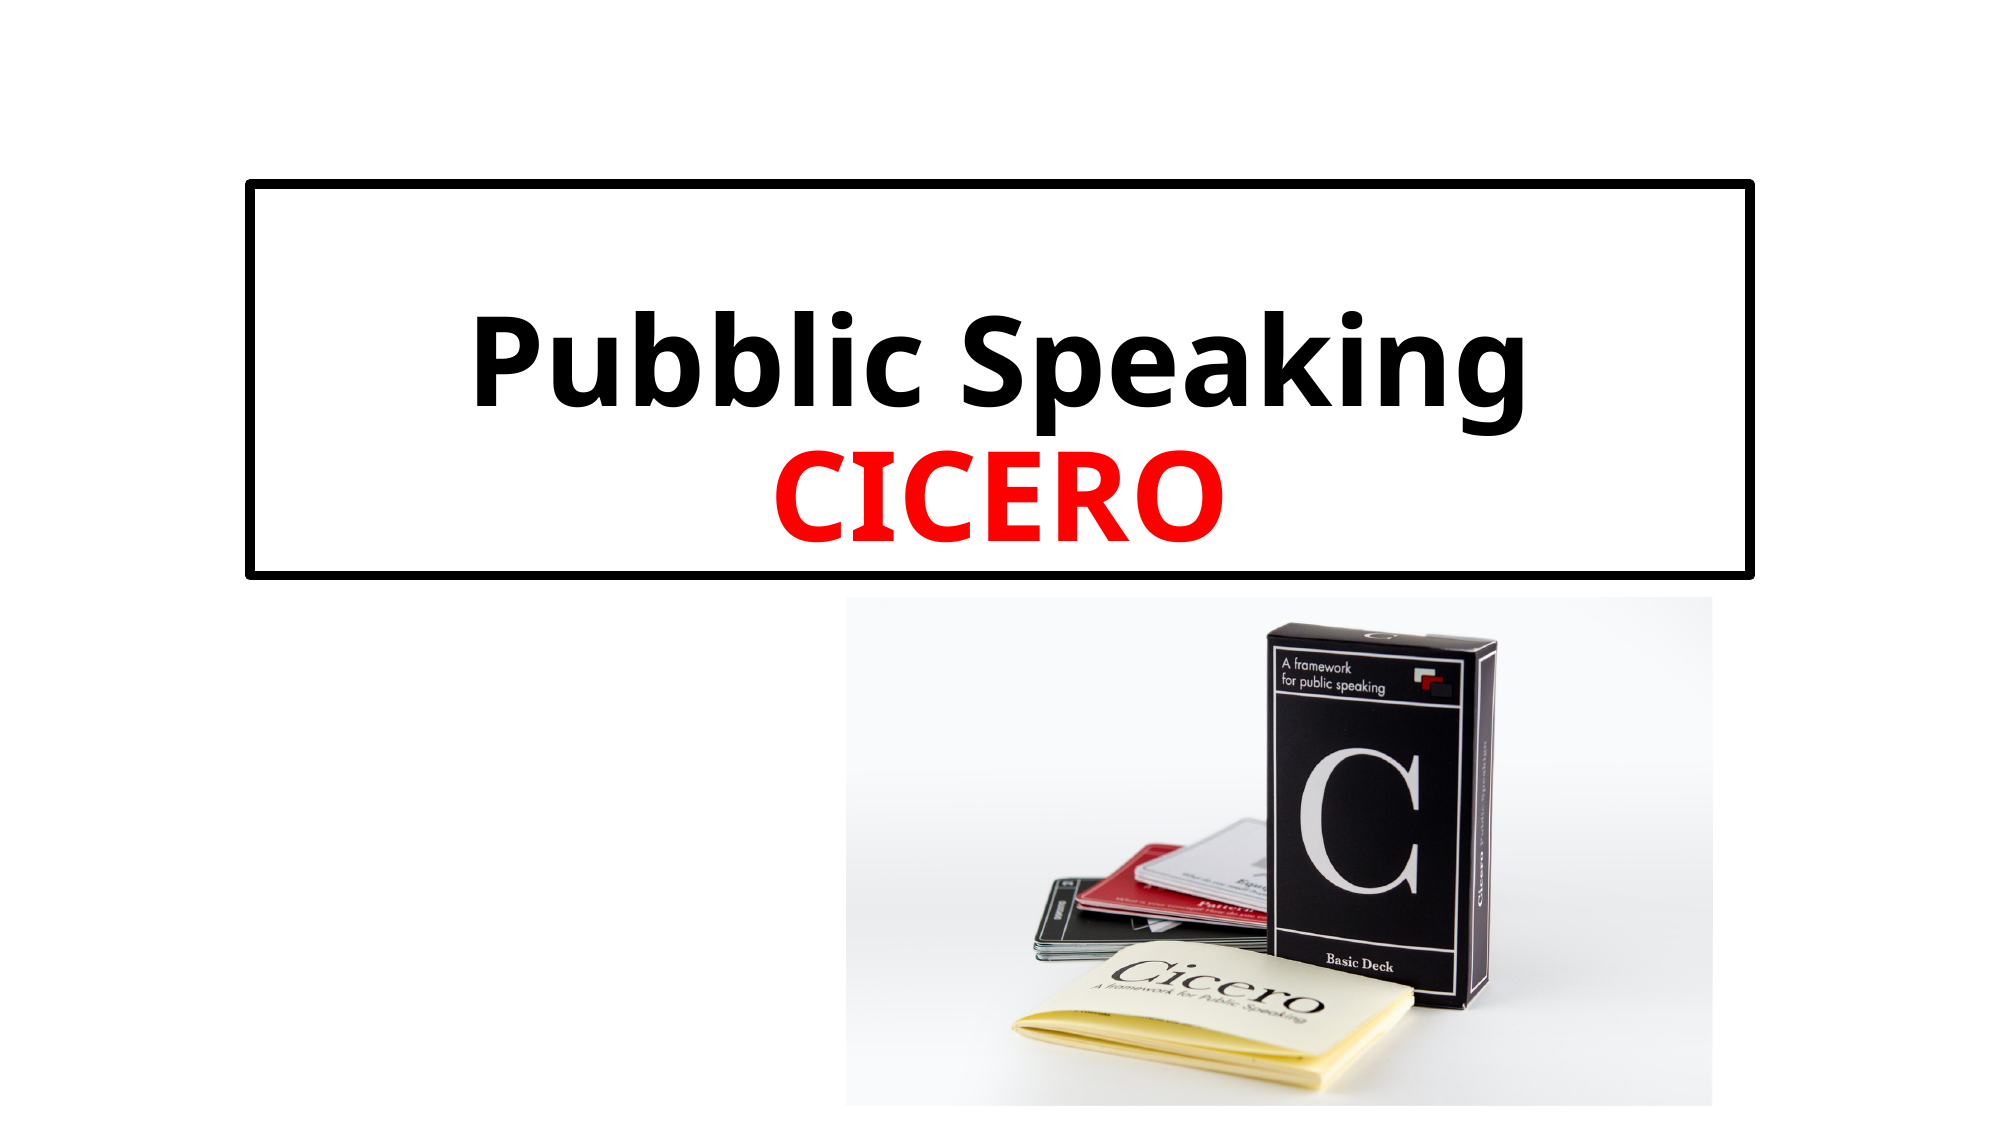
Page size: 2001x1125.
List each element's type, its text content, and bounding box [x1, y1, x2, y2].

text_box Pubblic Speaking CICERO [249, 184, 1750, 576]
picture [845, 597, 1713, 1106]
